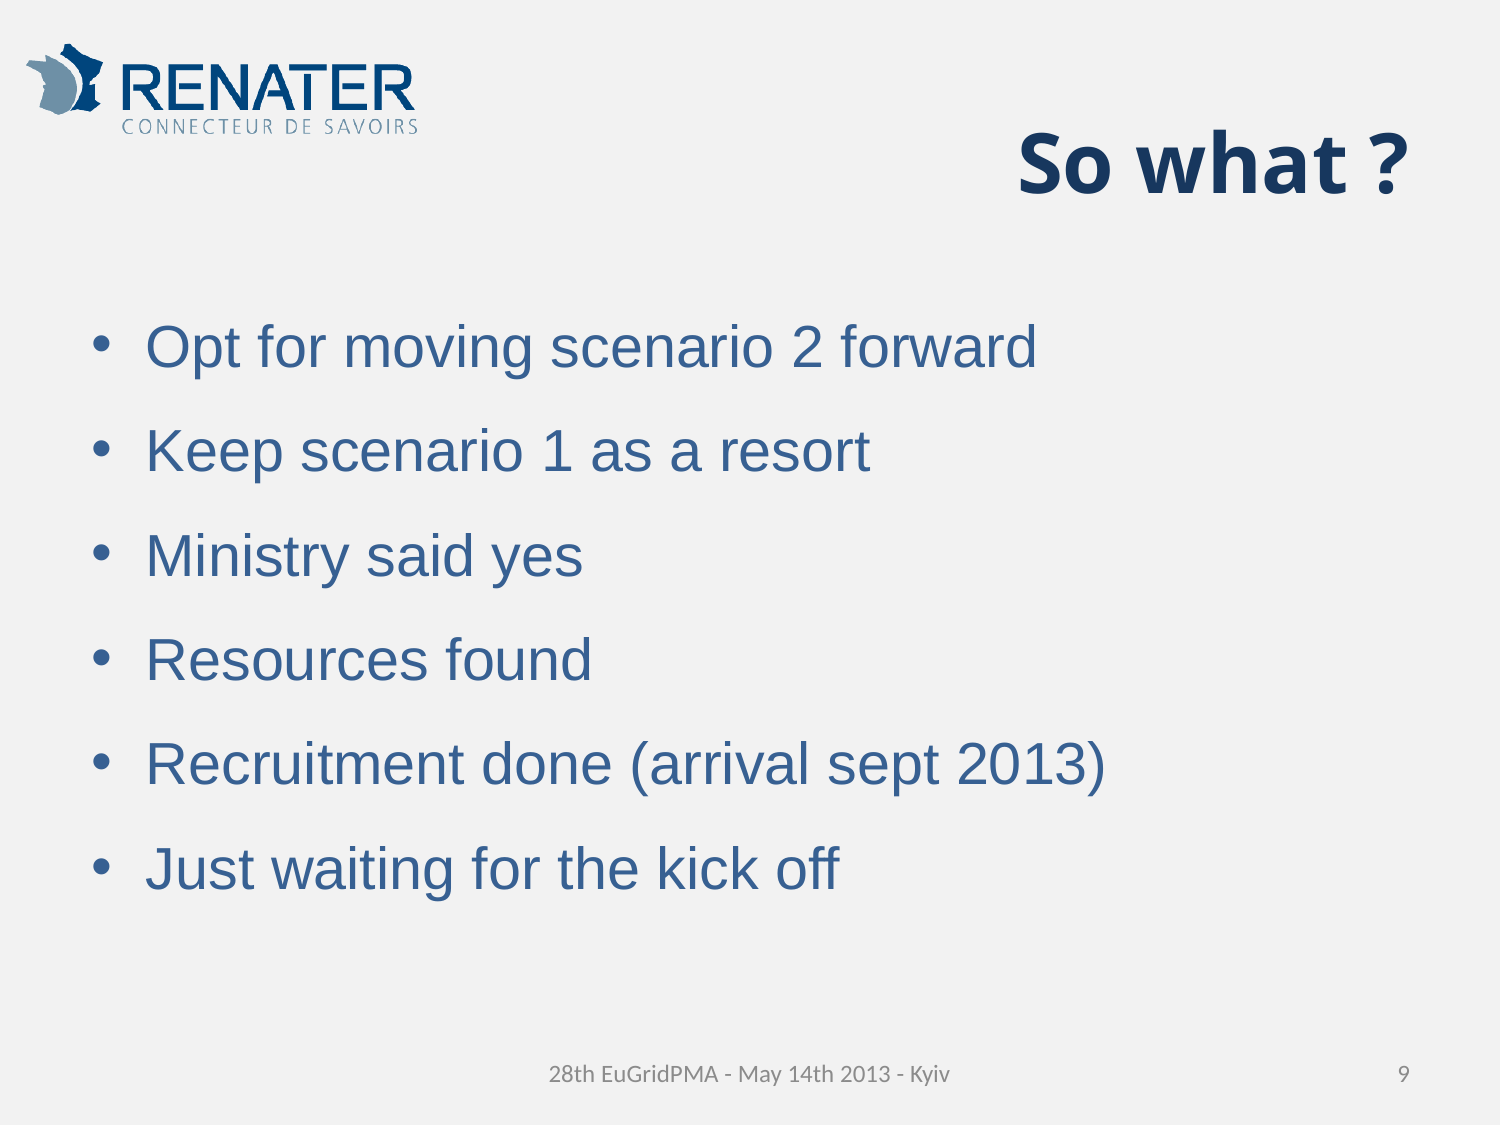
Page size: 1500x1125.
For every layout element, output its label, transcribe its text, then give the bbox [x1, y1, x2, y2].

list Opt for moving scenario 2 forward Keep scenario 1 as a resort Ministry said yes Resources found Recruitment done (arrival sept 2013) Just waiting for the kick off [76, 278, 1427, 911]
picture [0, 0, 443, 178]
slide_number 9 [1074, 1042, 1425, 1103]
footer 28th EuGridPMA - May 14th 2013 - Kyiv [512, 1042, 988, 1103]
title So what ? [442, 66, 1425, 255]
